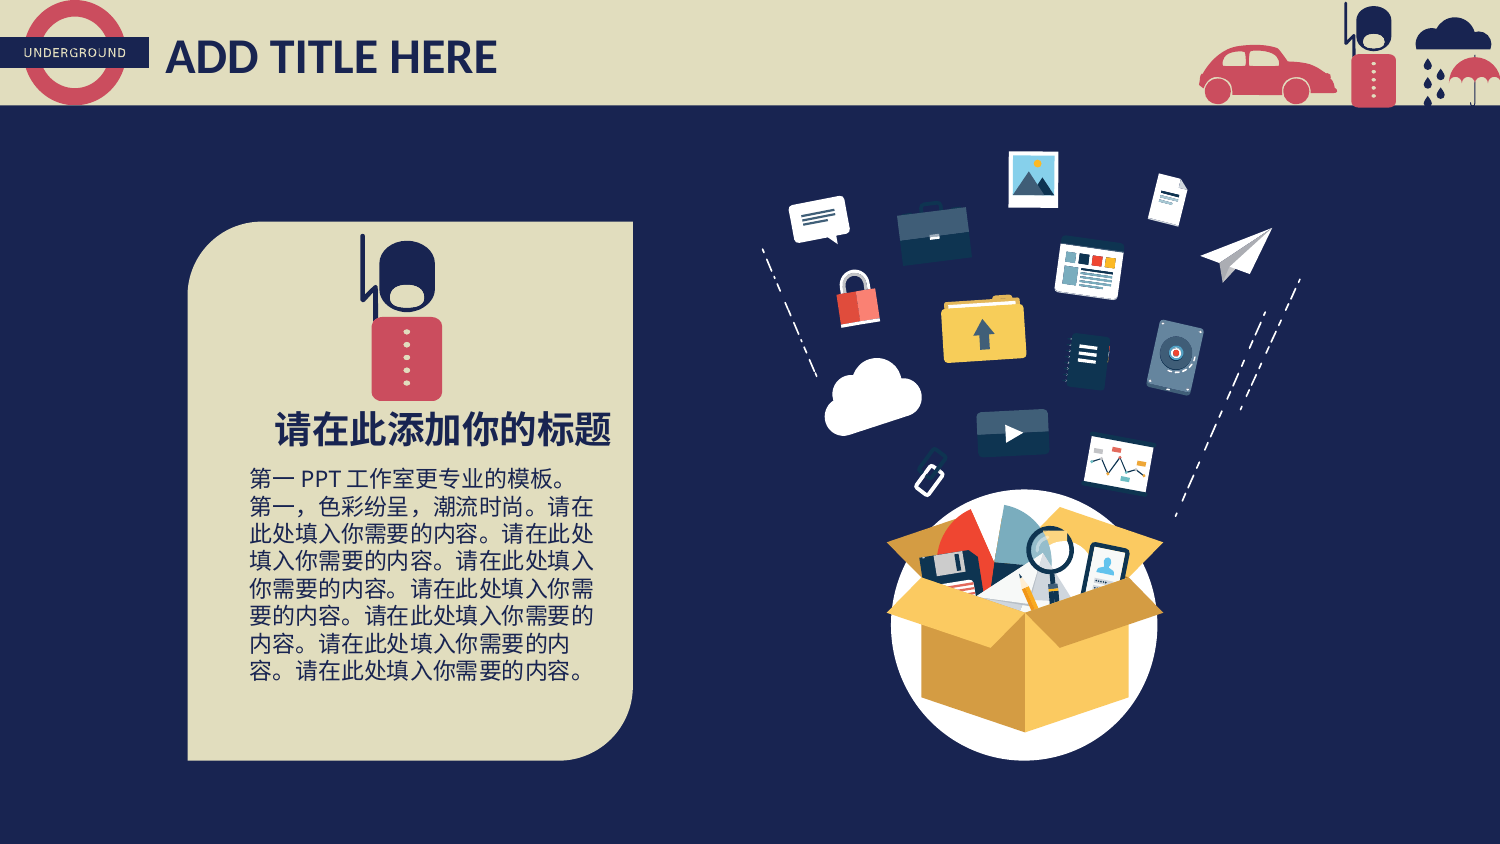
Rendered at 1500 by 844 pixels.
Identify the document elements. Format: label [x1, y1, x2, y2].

text_box [0, 0, 1500, 108]
text_box [187, 221, 633, 761]
text_box [761, 151, 1301, 761]
text_box [234, 398, 630, 751]
picture [360, 233, 443, 401]
